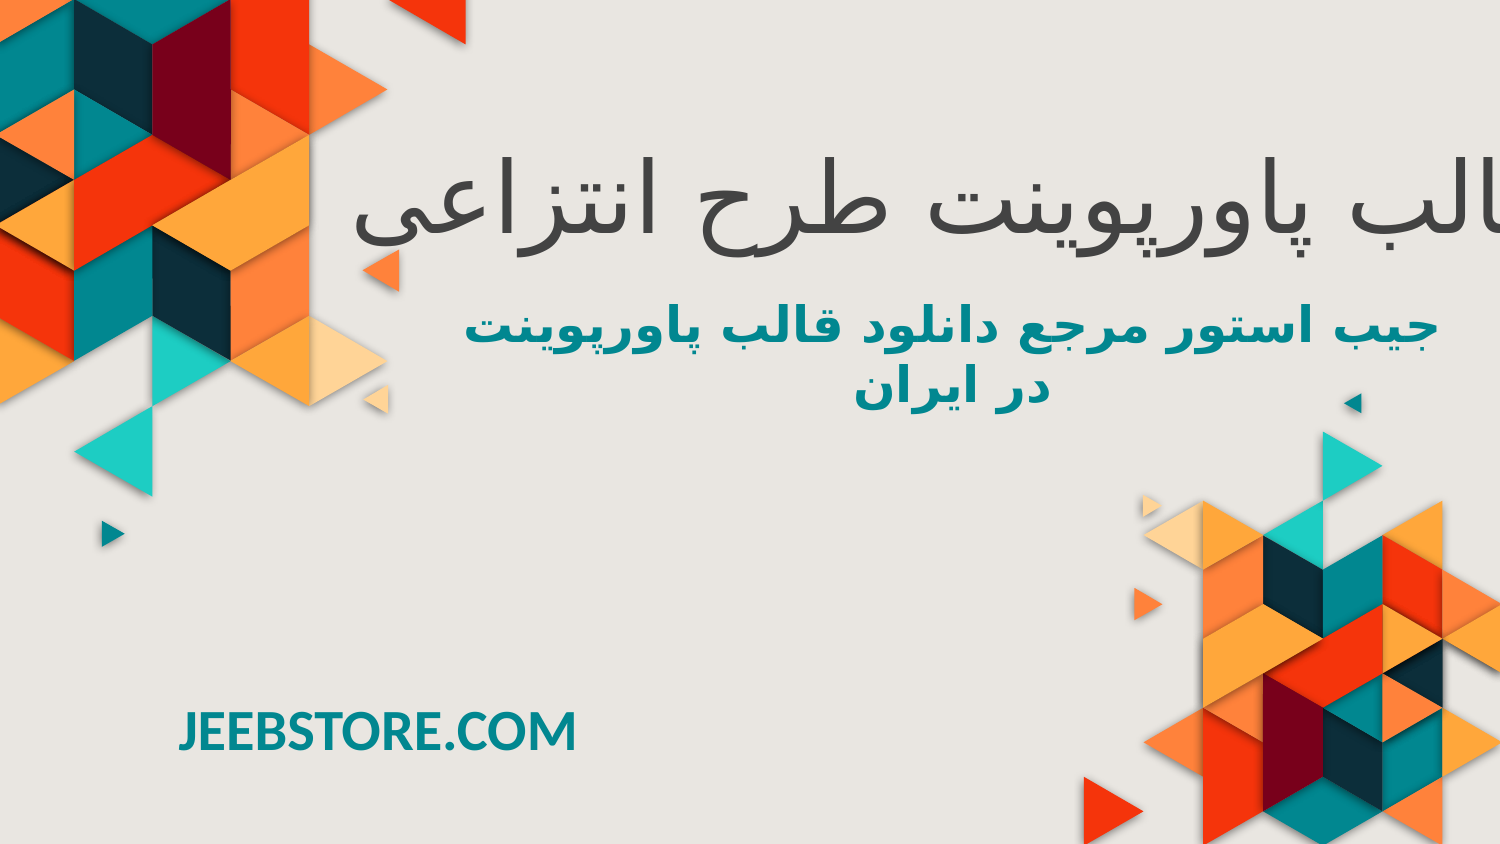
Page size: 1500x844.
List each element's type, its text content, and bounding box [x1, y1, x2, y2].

text_box JEEBSTORE.COM [159, 672, 597, 782]
text_box جیب استور مرجع دانلود قالب پاورپوینت در ایران [432, 297, 1473, 407]
title قالب پاورپوینت طرح انتزاعی [302, 0, 1500, 407]
